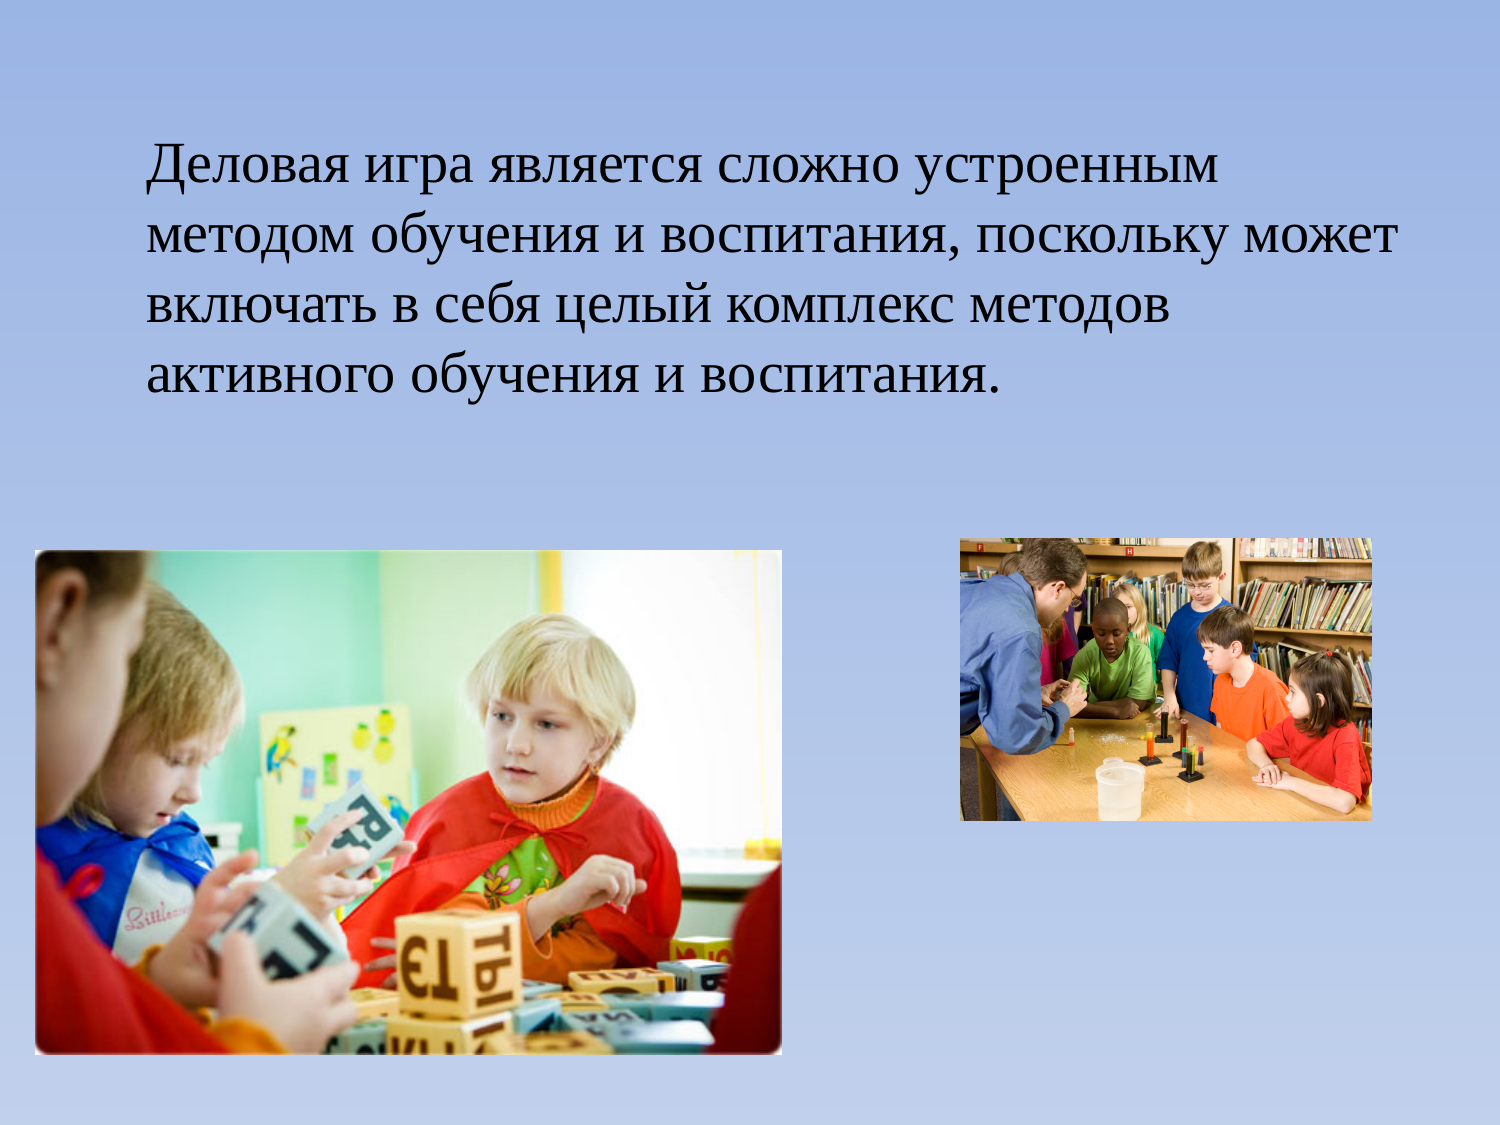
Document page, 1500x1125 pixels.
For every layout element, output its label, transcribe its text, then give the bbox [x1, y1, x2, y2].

text_box [82, 46, 1442, 242]
list Деловая игра является сложно устроенным методом обучения и воспитания, поскольку может включать в себя целый комплекс методов активного обучения и воспитания. [75, 46, 1425, 1005]
picture [960, 538, 1372, 821]
picture [34, 550, 782, 1055]
